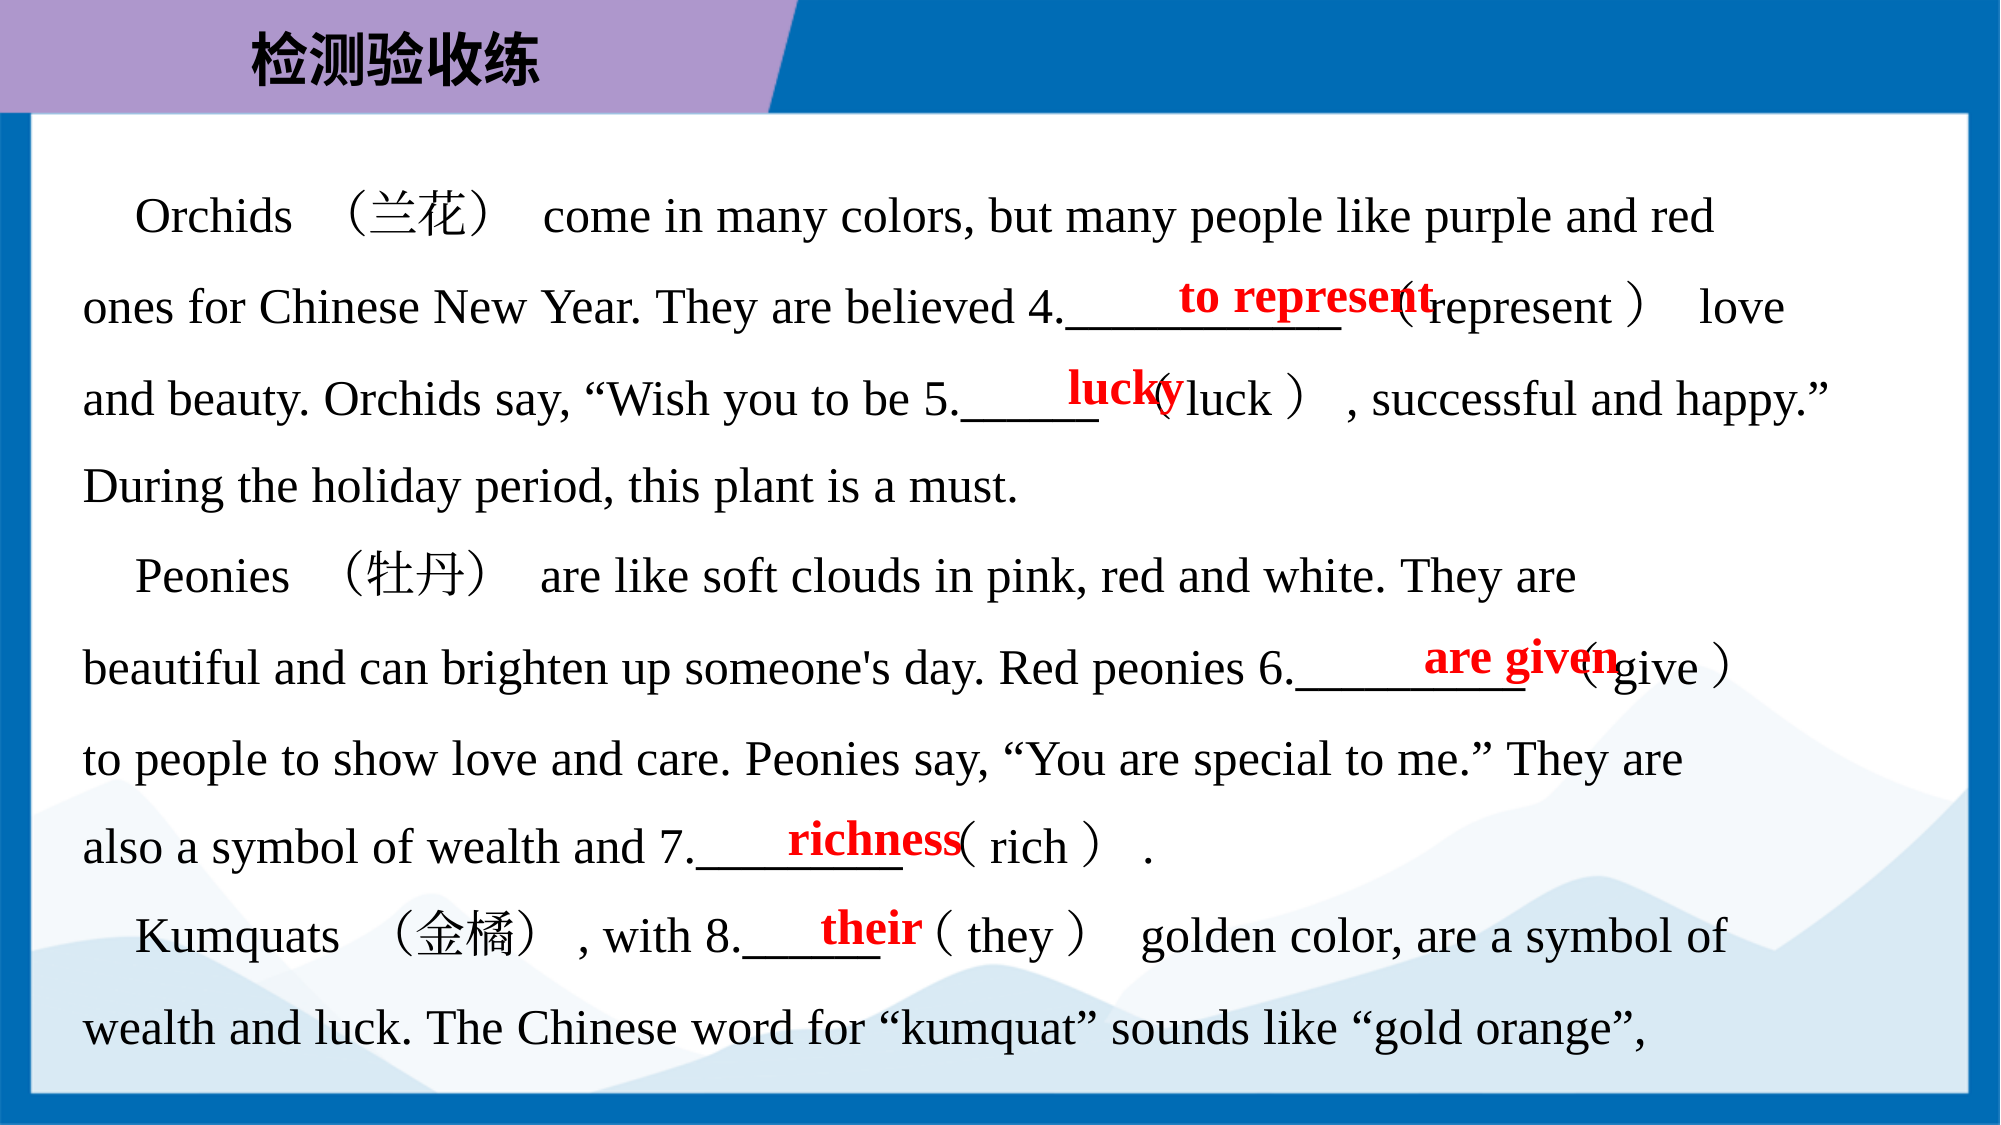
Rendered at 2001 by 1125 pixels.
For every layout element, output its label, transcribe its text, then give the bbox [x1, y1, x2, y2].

text_box Peonies （牡丹） are like soft clouds in pink, red and white. They are beautiful and can brighten up someone's day. Red peonies 6.__________ （give） to people to show love and care. Peonies say, “You are special to me.” They are also a symbol of wealth and 7._________ （rich）. [82, 510, 1918, 864]
text_box their [802, 866, 942, 946]
picture [0, 0, 2000, 1125]
text_box are given [1399, 595, 1644, 674]
text_box Orchids （兰花） come in many colors, but many people like purple and red ones for Chinese New Year. They are believed 4.____________ （represent） love and beauty. Orchids say, “Wish you to be 5.______ （luck）, successful and happy.” During the holiday period, this plant is a must. [82, 150, 1918, 504]
text_box lucky [1049, 327, 1203, 406]
text_box Kumquats （金橘）, with 8.______ （they） golden color, are a symbol of wealth and luck. The Chinese word for “kumquat” sounds like “gold orange”, [82, 871, 1918, 1055]
text_box richness [769, 777, 981, 857]
text_box to represent [1154, 235, 1459, 314]
